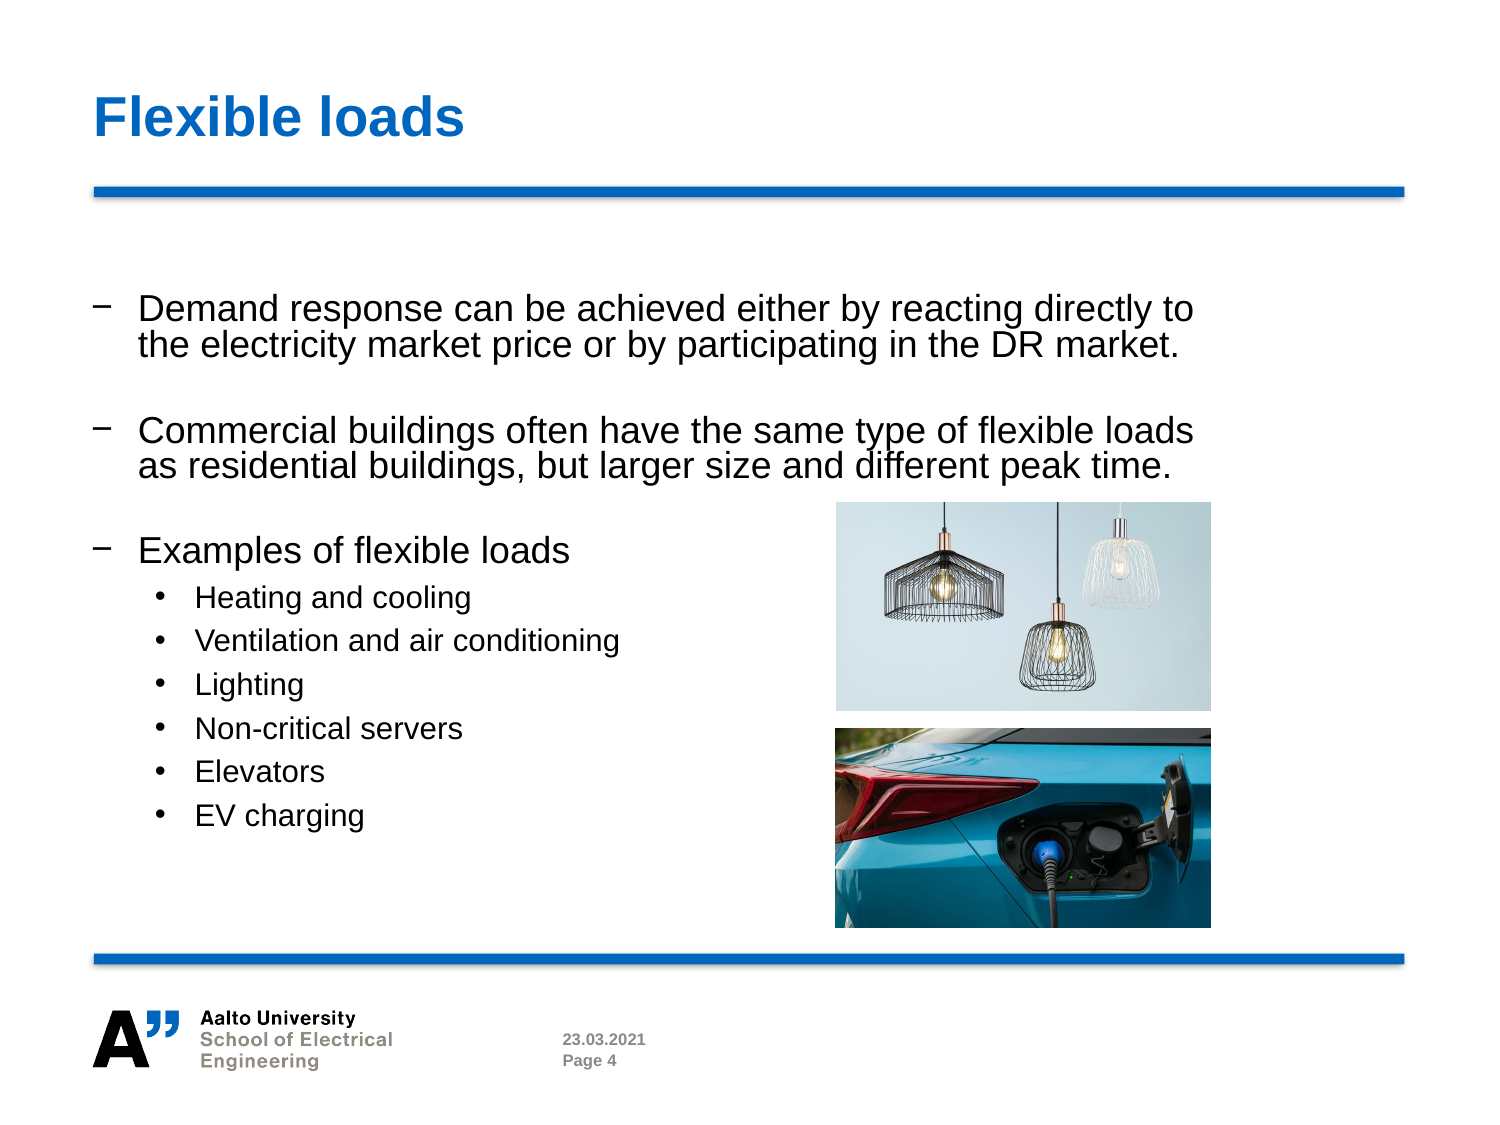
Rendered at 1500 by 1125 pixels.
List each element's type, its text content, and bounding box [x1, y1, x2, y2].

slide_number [562, 1029, 816, 1050]
list Demand response can be achieved either by reacting directly to the electricity market price or by participating in the DR market. Commercial buildings often have the same type of flexible loads as residential buildings, but larger size and different peak time. Examples of flexible loads Heating and cooling Ventilation and air conditioning Lighting Non-critical servers Elevators EV charging [90, 293, 1211, 973]
picture [844, 915, 854, 929]
title Flexible loads [93, 80, 1369, 228]
picture [835, 728, 1212, 929]
picture [835, 501, 1211, 711]
picture [35, 953, 449, 1125]
picture [1194, 829, 1212, 838]
slide_number Page 4 [562, 1050, 816, 1071]
